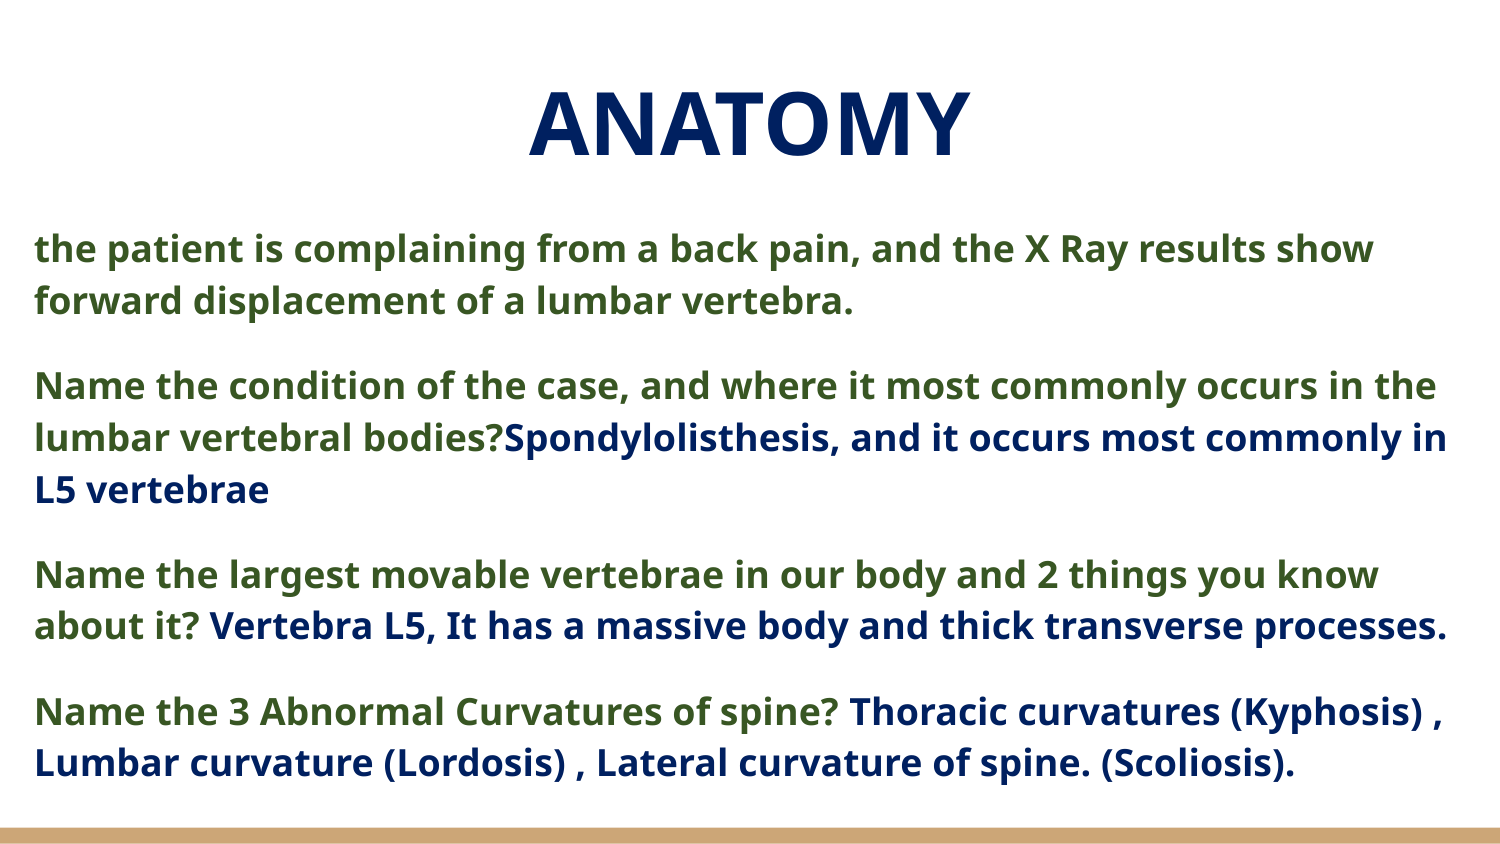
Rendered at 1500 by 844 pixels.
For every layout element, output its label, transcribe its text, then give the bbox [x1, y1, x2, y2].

list the patient is complaining from a back pain, and the X Ray results show forward displacement of a lumbar vertebra. Name the condition of the case, and where it most commonly occurs in the lumbar vertebral bodies?Spondylolisthesis, and it occurs most commonly in L5 vertebrae Name the largest movable vertebrae in our body and 2 things you know about it? Vertebra L5, It has a massive body and thick transverse processes. Name the 3 Abnormal Curvatures of spine? Thoracic curvatures (Kyphosis) , Lumbar curvature (Lordosis) , Lateral curvature of spine. (Scoliosis). [18, 203, 1482, 822]
title ANATOMY [51, 51, 1449, 189]
